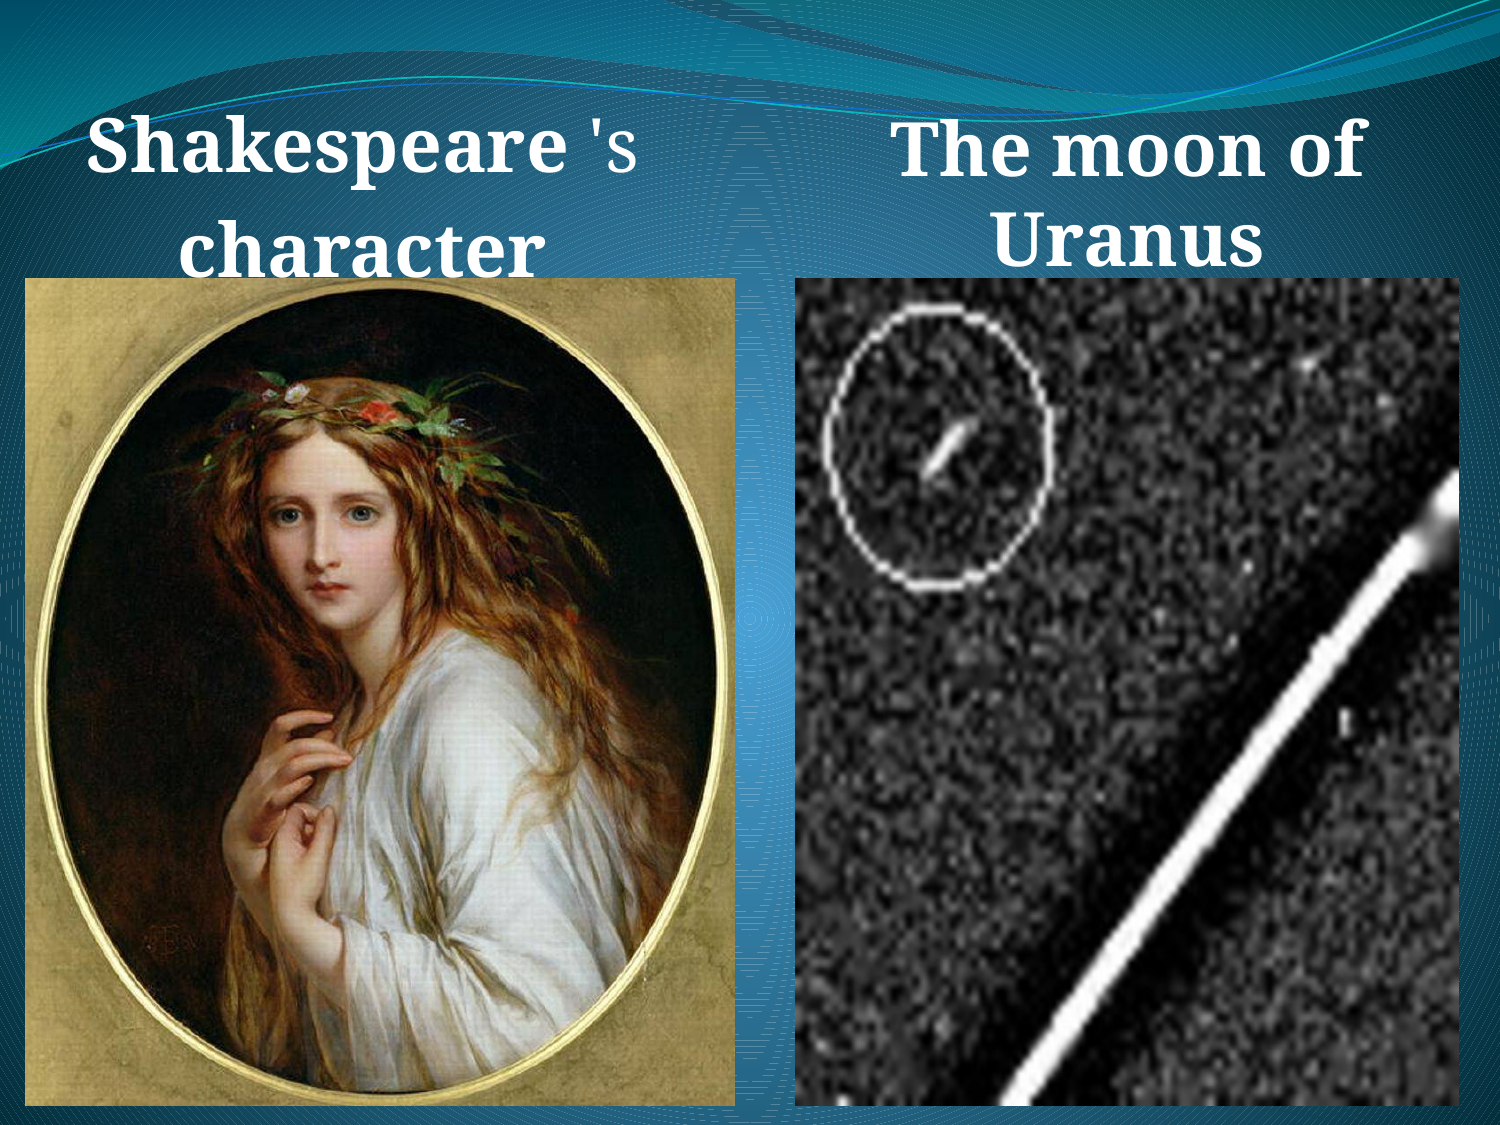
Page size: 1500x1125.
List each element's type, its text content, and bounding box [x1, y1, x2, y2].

picture [795, 278, 1459, 1107]
picture [25, 278, 735, 1107]
text_box The moon of Uranus [868, 94, 1386, 277]
subtitle Shakespeare 's character [60, 90, 675, 277]
